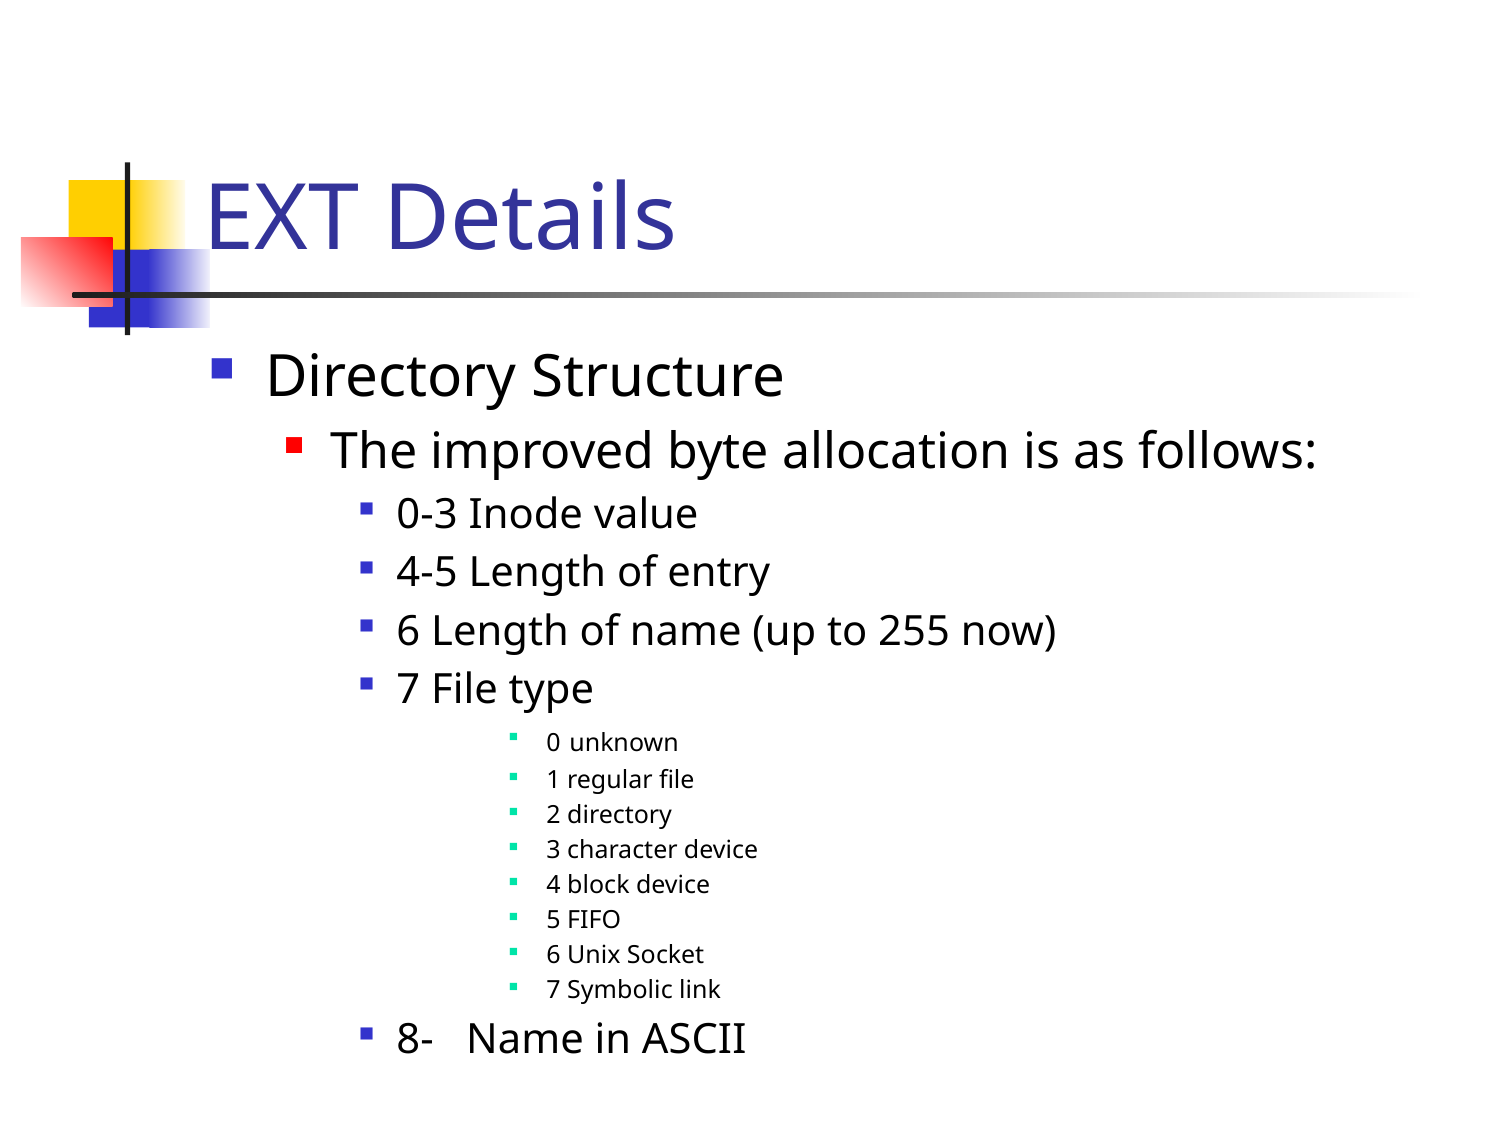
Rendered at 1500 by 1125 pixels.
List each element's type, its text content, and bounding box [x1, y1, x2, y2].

list Directory Structure The improved byte allocation is as follows: 0-3 Inode value 4-5 Length of entry 6 Length of name (up to 255 now) 7 File type 0 unknown 1 regular file 2 directory 3 character device 4 block device 5 FIFO 6 Unix Socket 7 Symbolic link 8- Name in ASCII [193, 330, 1470, 1088]
title EXT Details [188, 34, 1468, 276]
